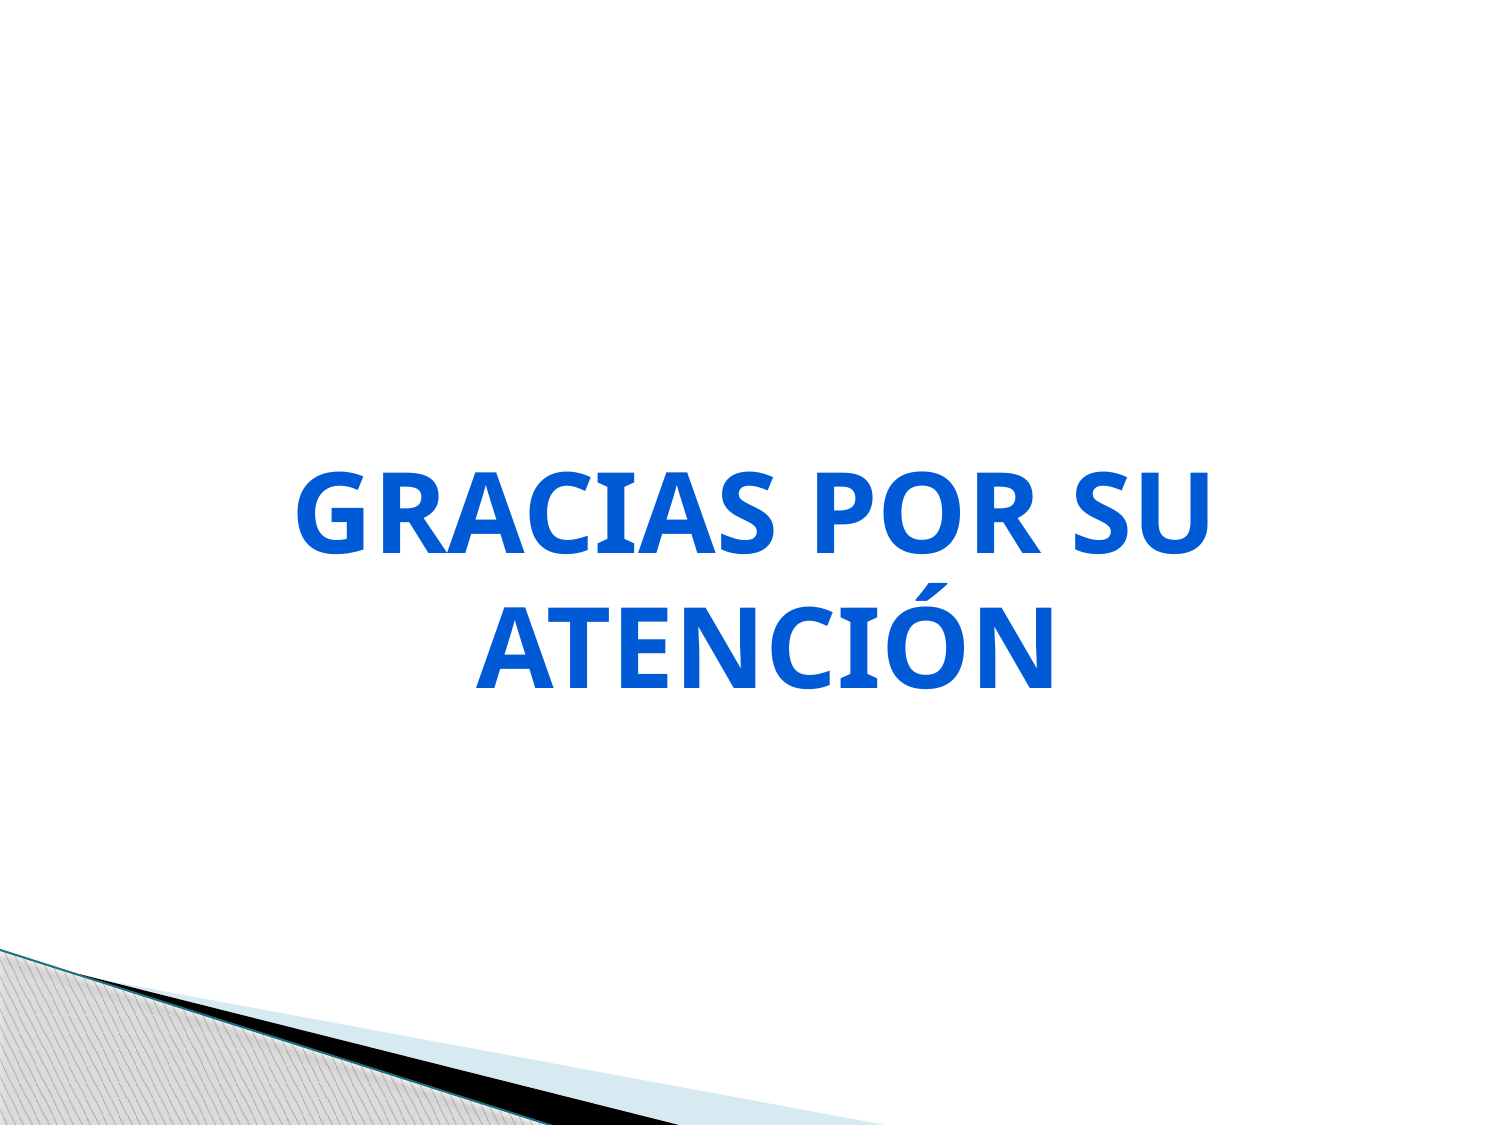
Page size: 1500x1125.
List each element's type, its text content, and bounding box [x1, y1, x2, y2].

text_box Gracias por su atención [0, 433, 1500, 719]
